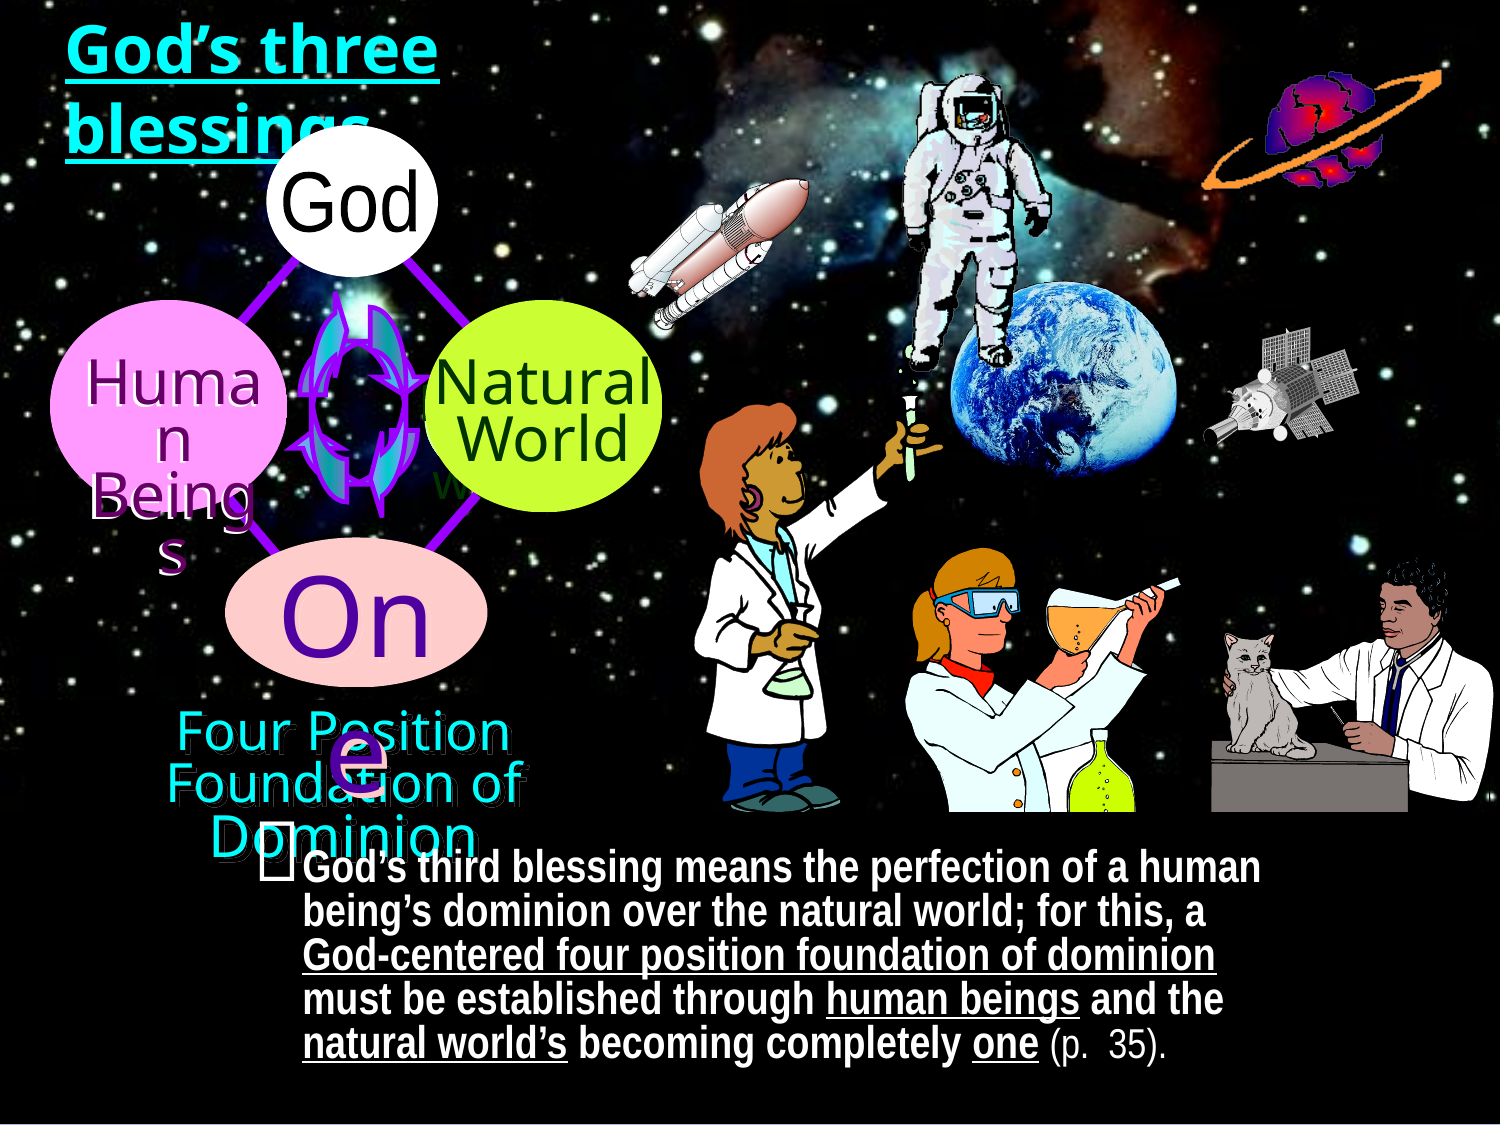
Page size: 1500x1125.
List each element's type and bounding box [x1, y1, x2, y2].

text_box [237, 829, 1288, 1076]
text_box [24, 699, 663, 826]
picture [0, 0, 1500, 829]
text_box [0, 823, 1500, 1124]
text_box [99, 124, 601, 676]
